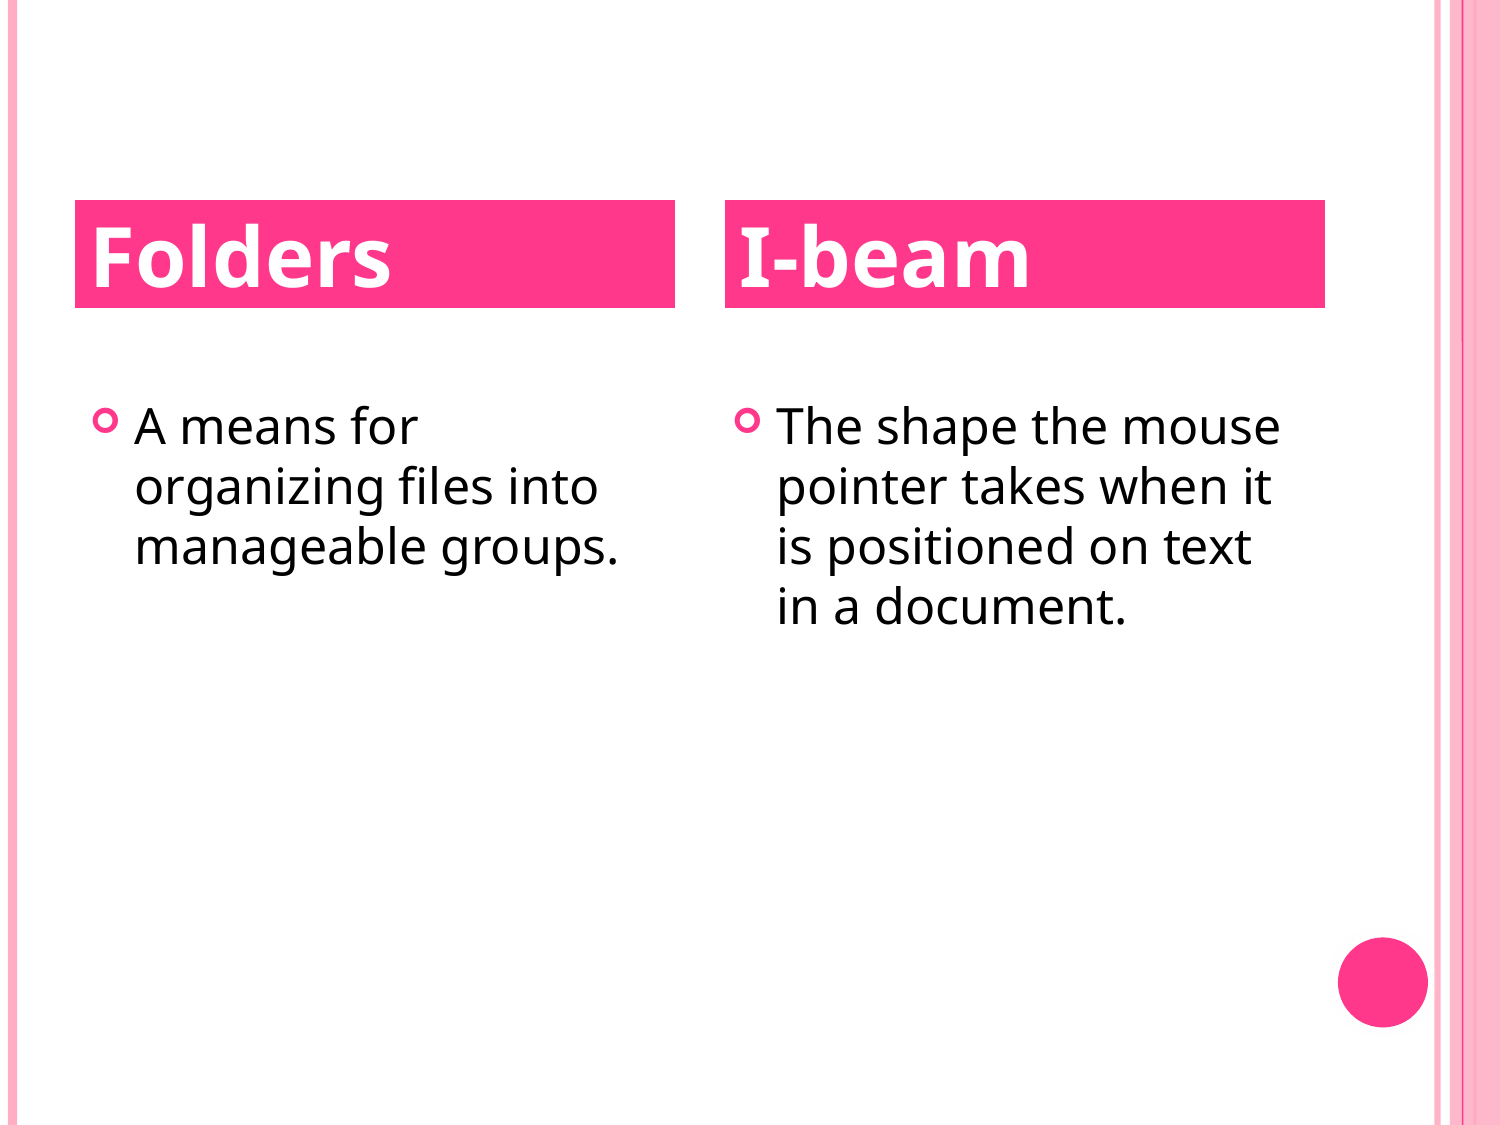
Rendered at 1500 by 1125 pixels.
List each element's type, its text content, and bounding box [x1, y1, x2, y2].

list I-beam [725, 200, 1325, 308]
list Folders [75, 200, 675, 308]
list A means for organizing files into manageable groups. [75, 387, 675, 1025]
list The shape the mouse pointer takes when it is positioned on text in a document. [717, 387, 1318, 1025]
